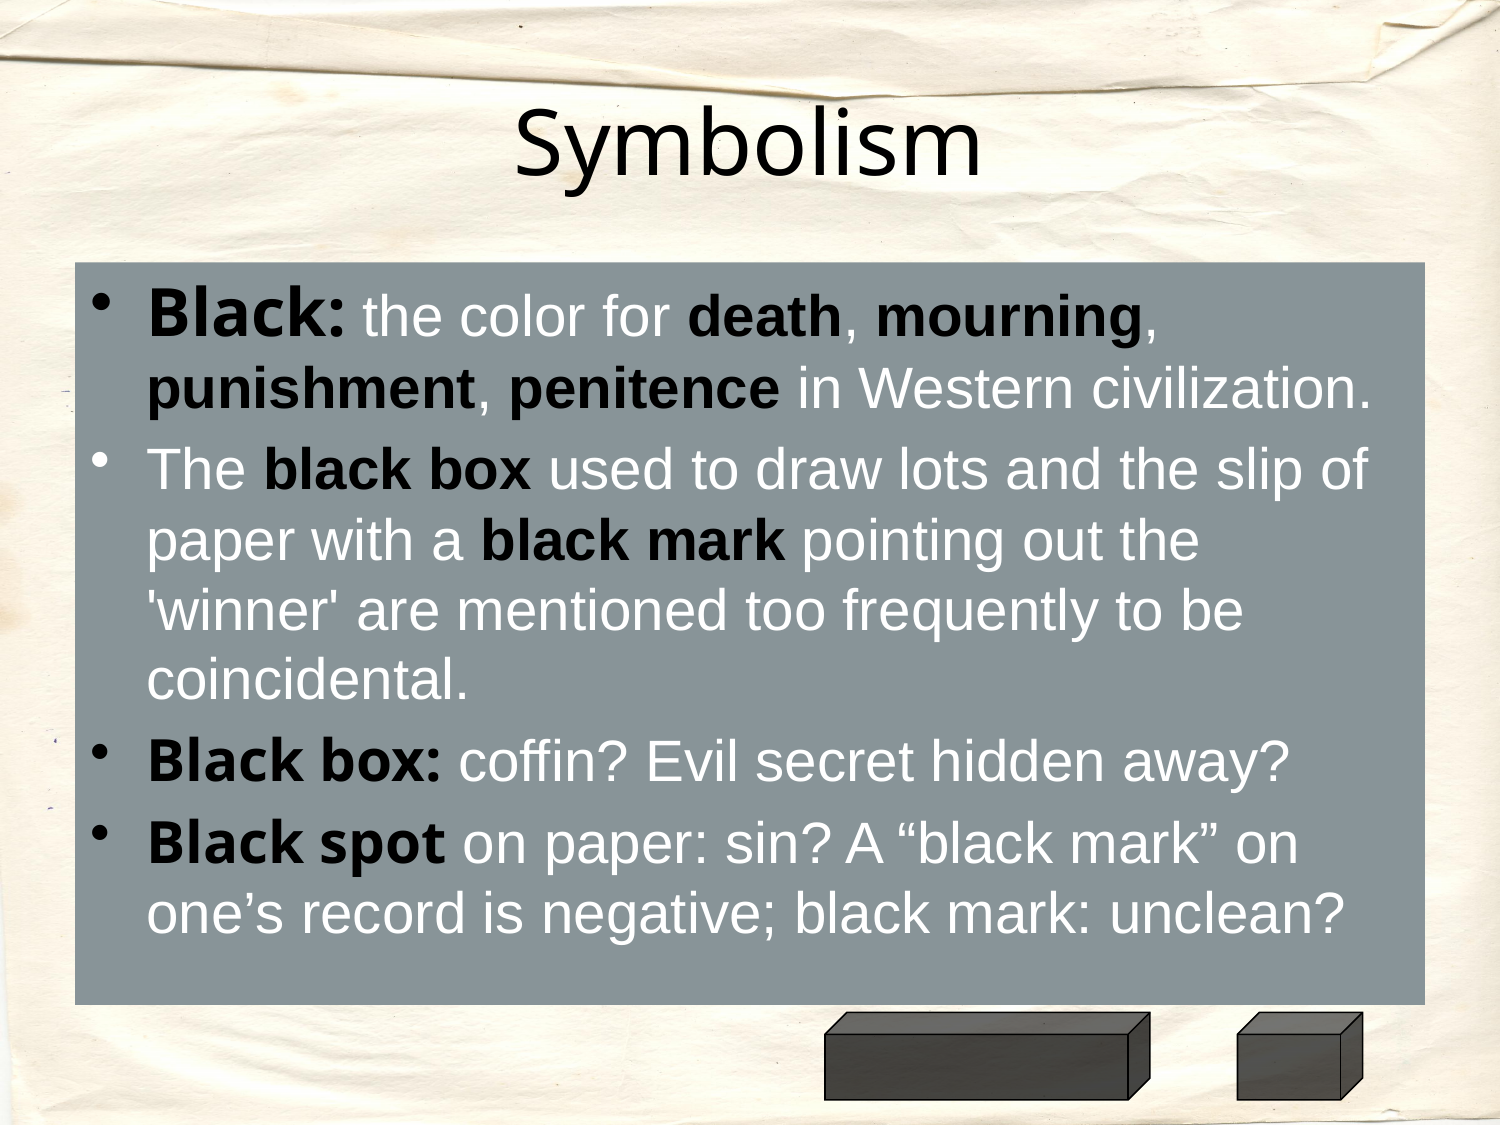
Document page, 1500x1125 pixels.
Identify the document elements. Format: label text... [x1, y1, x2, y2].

picture [0, 0, 1500, 1125]
text_box [1237, 1012, 1363, 1100]
text_box [825, 1012, 1150, 1100]
title Symbolism [74, 44, 1426, 233]
list Black: the color for death, mourning, punishment, penitence in Western civilization. The black box used to draw lots and the slip of paper with a black mark pointing out the 'winner' are mentioned too frequently to be coincidental. Black box: coffin? Evil secret hidden away? Black spot on paper: sin? A “black mark” on one’s record is negative; black mark: unclean? [74, 262, 1426, 1006]
